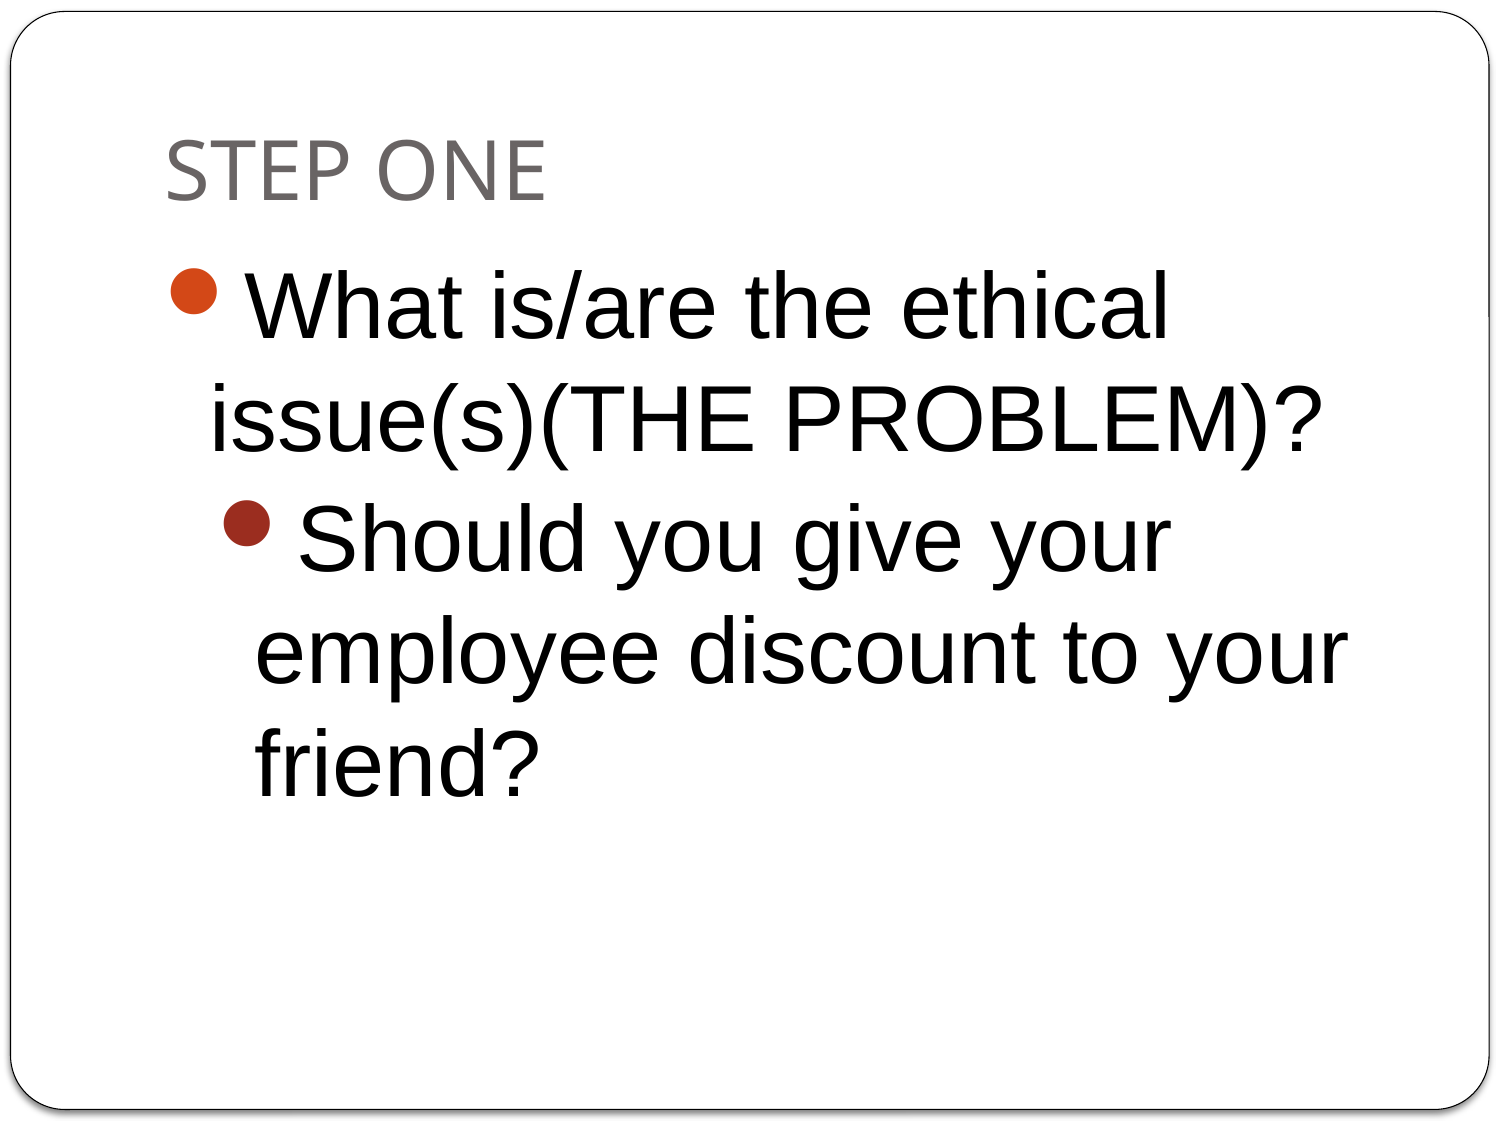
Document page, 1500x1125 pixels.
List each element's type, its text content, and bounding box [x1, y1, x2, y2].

list What is/are the ethical issue(s)(THE PROBLEM)? Should you give your employee discount to your friend? [150, 237, 1425, 988]
title STEP ONE [150, 45, 1425, 233]
